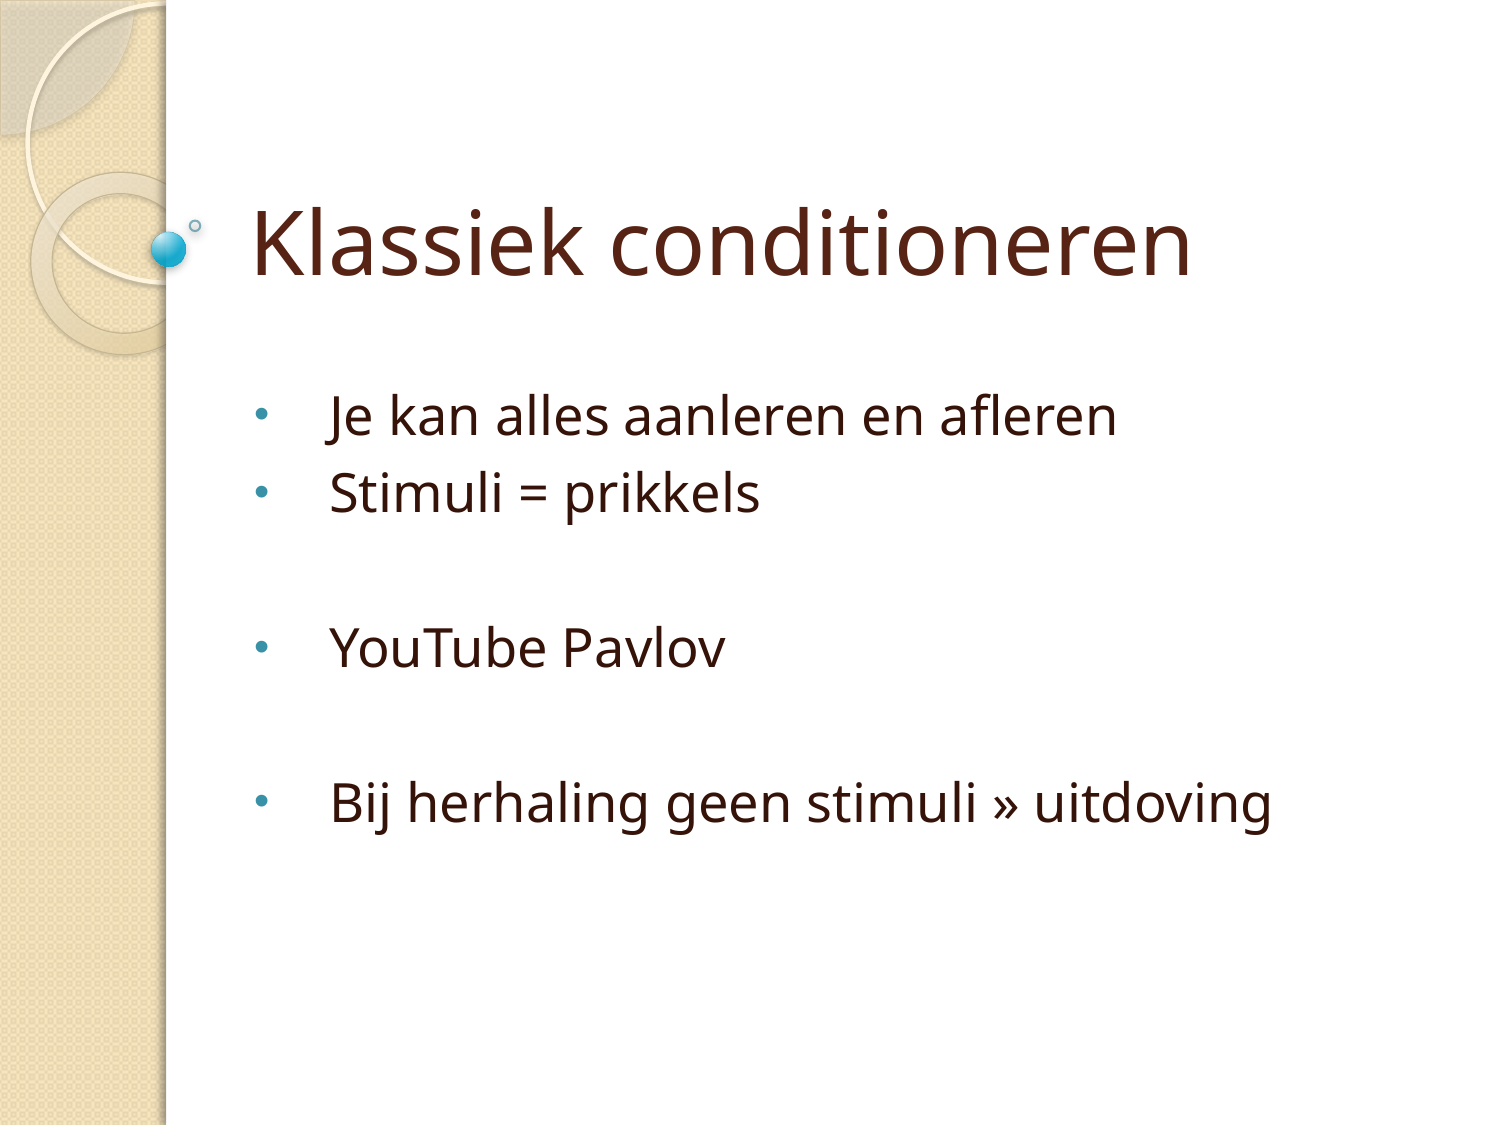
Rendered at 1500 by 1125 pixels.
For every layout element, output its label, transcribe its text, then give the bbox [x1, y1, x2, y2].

subtitle Je kan alles aanleren en afleren Stimuli = prikkels YouTube Pavlov Bij herhaling geen stimuli » uitdoving [234, 303, 1450, 976]
title Klassiek conditioneren [234, 59, 1450, 301]
